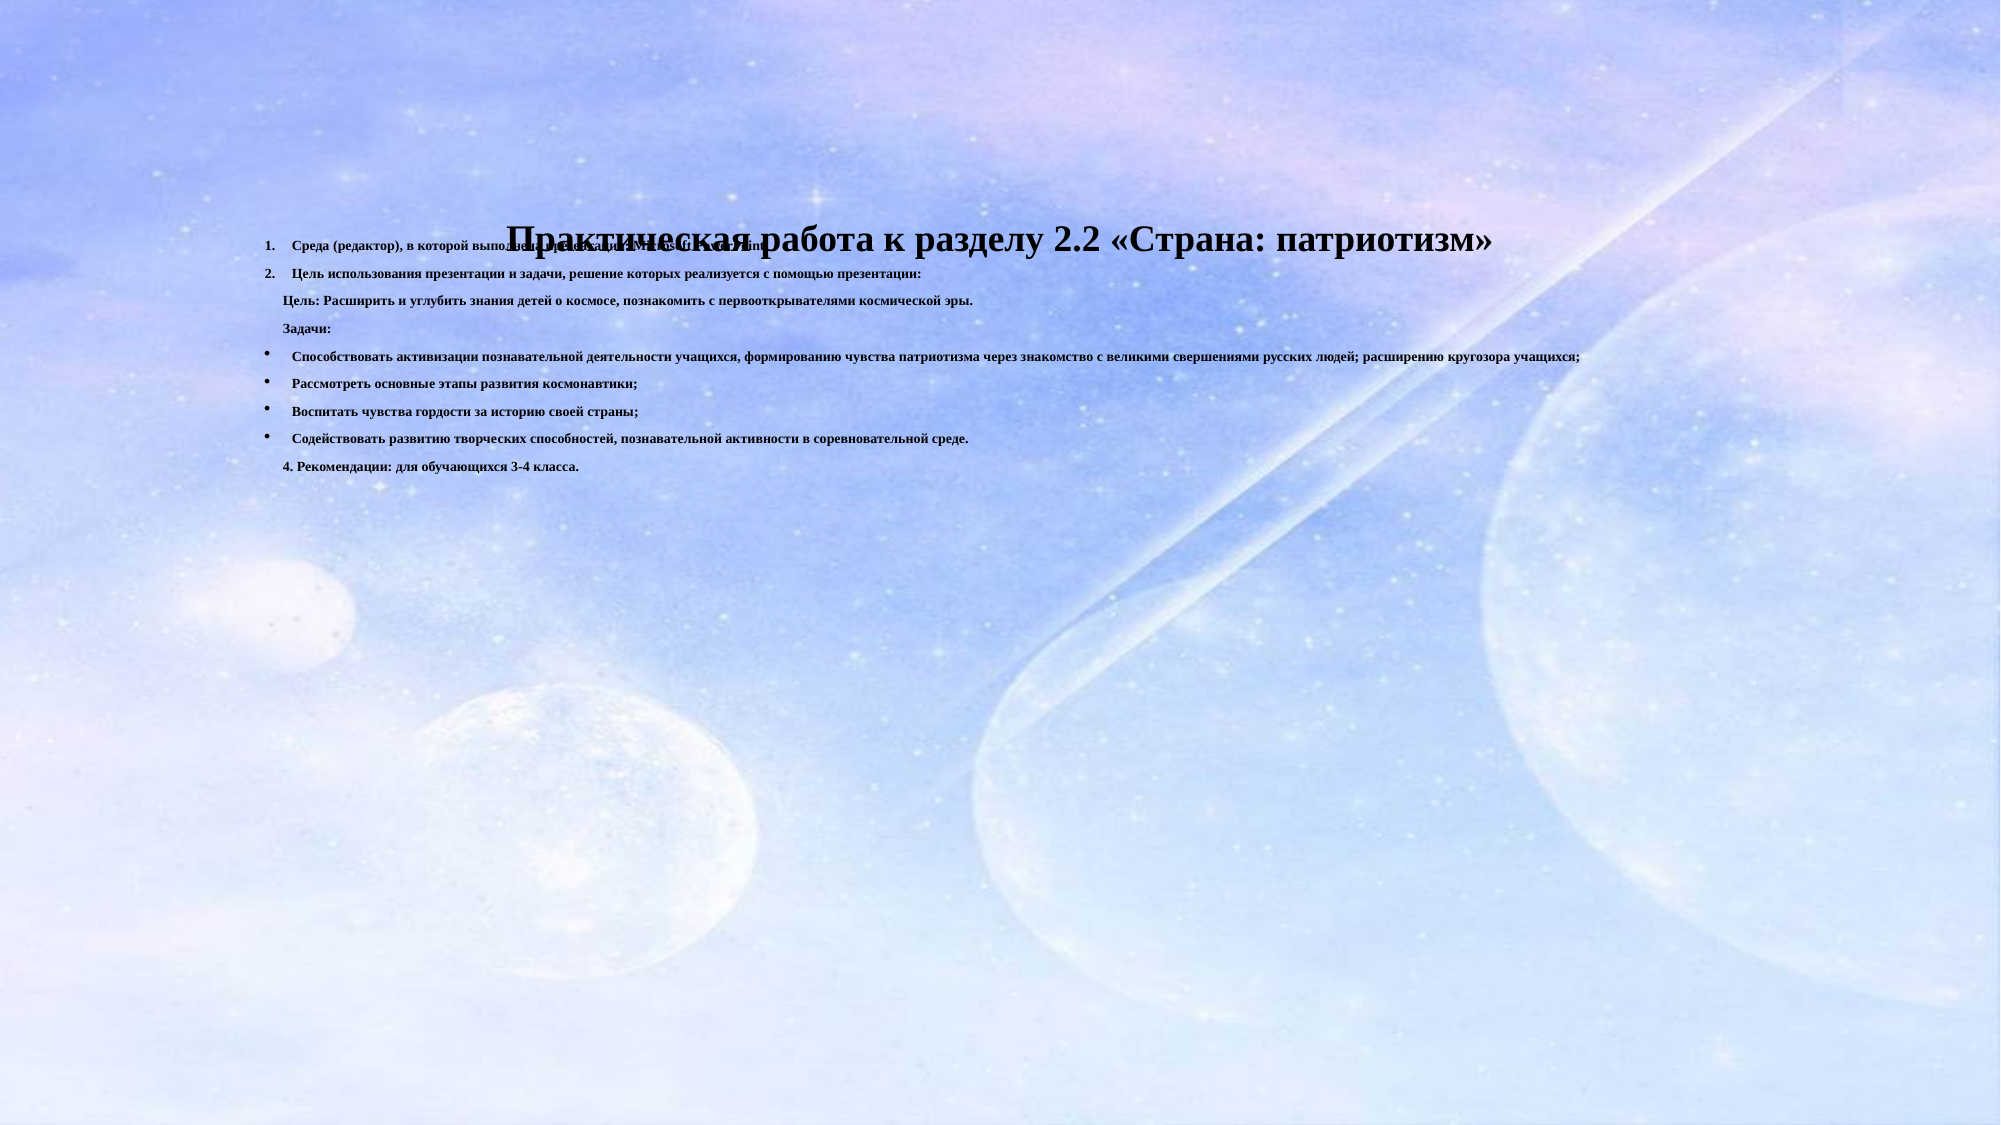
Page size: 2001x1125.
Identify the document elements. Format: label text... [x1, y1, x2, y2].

subtitle Среда (редактор), в которой выполнена презентация: Microsoft PowerPoint. Цель использования презентации и задачи, решение которых реализуется с помощью презентации: Цель: Расширить и углубить знания детей о космосе, познакомить с первооткрывателями космической эры. Задачи: Способствовать активизации познавательной деятельности учащихся, формированию чувства патриотизма через знакомство с великими свершениями русских людей; расширению кругозора учащихся; Рассмотреть основные этапы развития космонавтики; Воспитать чувства гордости за историю своей страны; Содействовать развитию творческих способностей, познавательной активности в соревновательной среде. 4. Рекомендации: для обучающихся 3-4 класса. [249, 220, 1750, 493]
picture [0, 0, 2001, 1125]
title Практическая работа к разделу 2.2 «Страна: патриотизм» [249, 0, 1750, 220]
